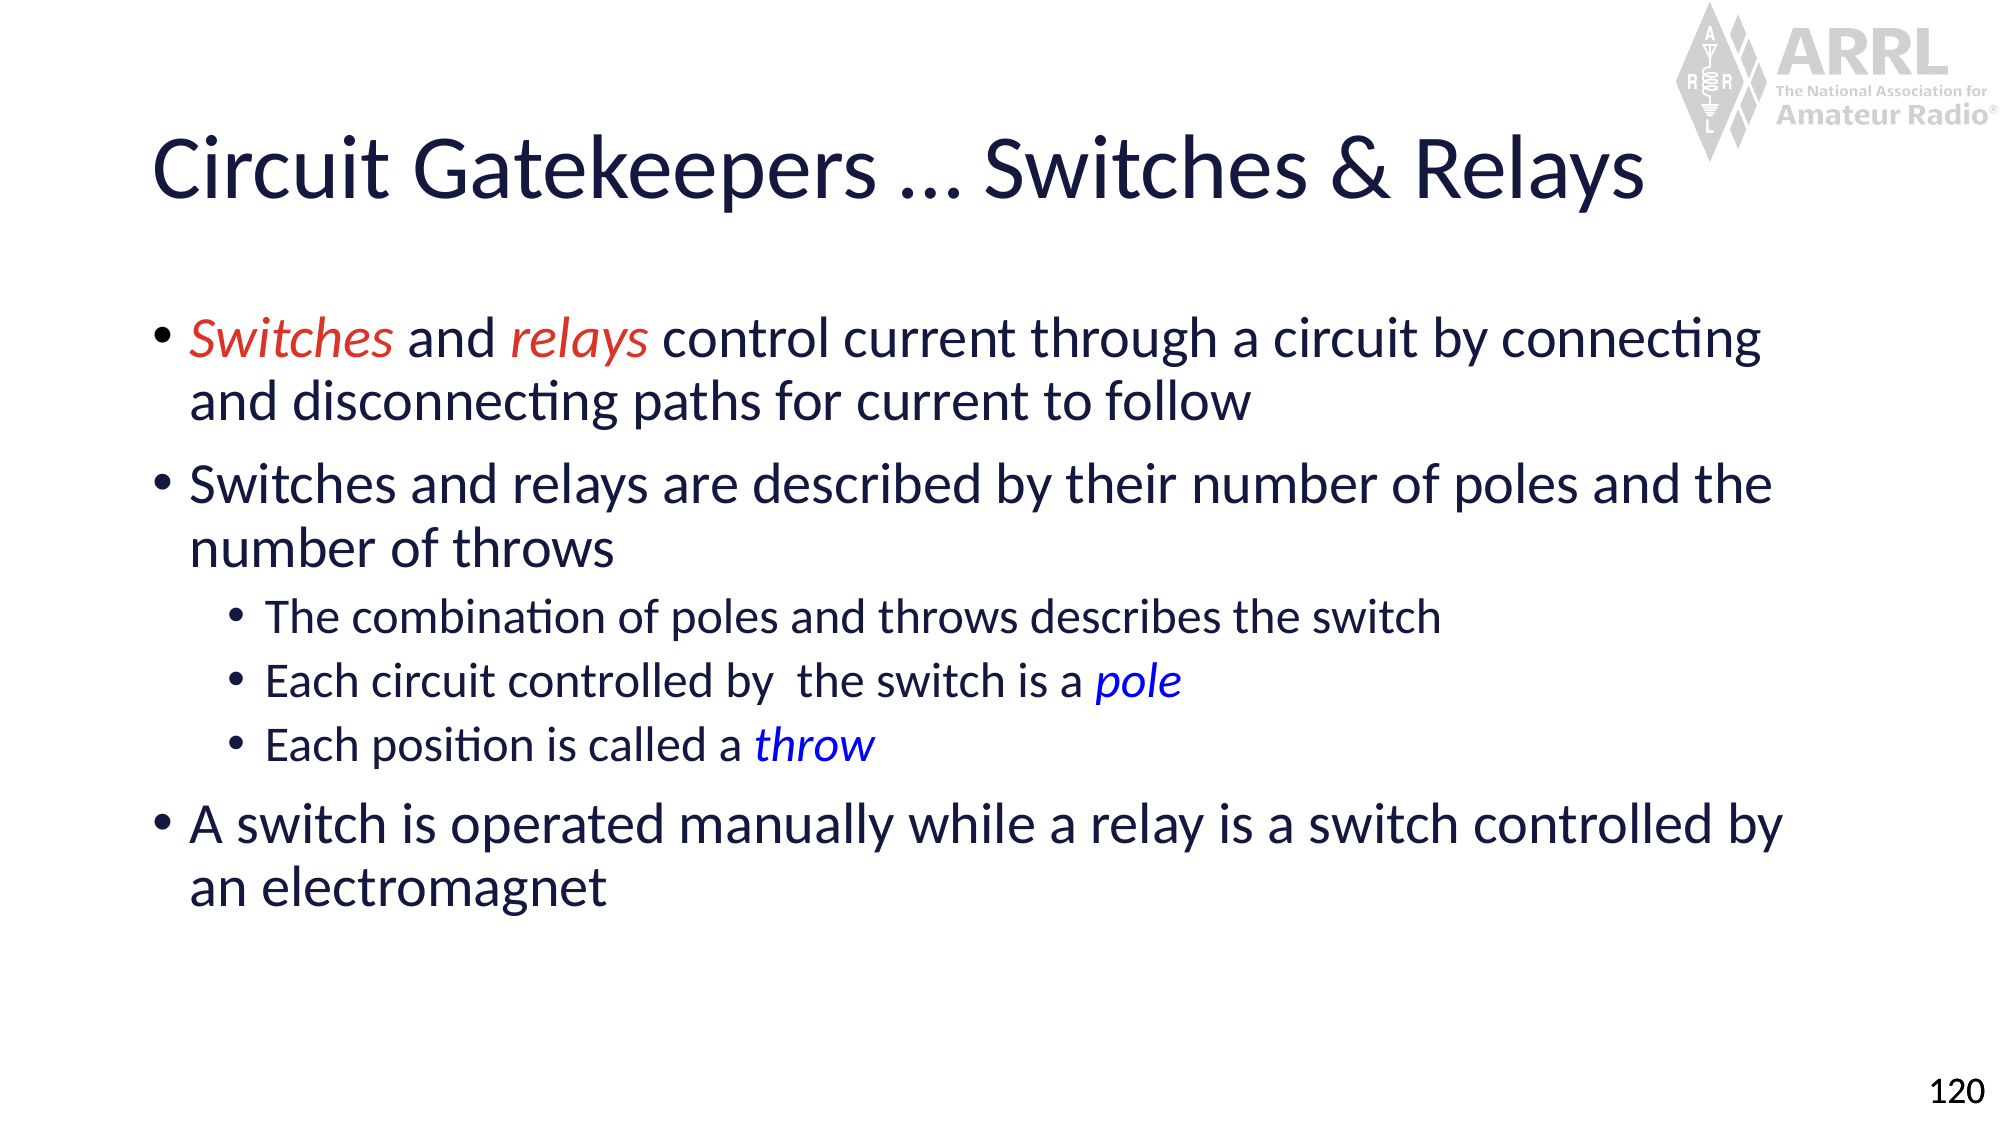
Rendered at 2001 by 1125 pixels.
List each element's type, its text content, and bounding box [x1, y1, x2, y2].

list Switches and relays control current through a circuit by connecting and disconnecting paths for current to follow Switches and relays are described by their number of poles and the number of throws The combination of poles and throws describes the switch Each circuit controlled by the switch is a pole Each position is called a throw A switch is operated manually while a relay is a switch controlled by an electromagnet [137, 299, 1863, 1014]
title Circuit Gatekeepers … Switches & Relays [137, 59, 1863, 278]
picture [1674, 0, 2000, 164]
